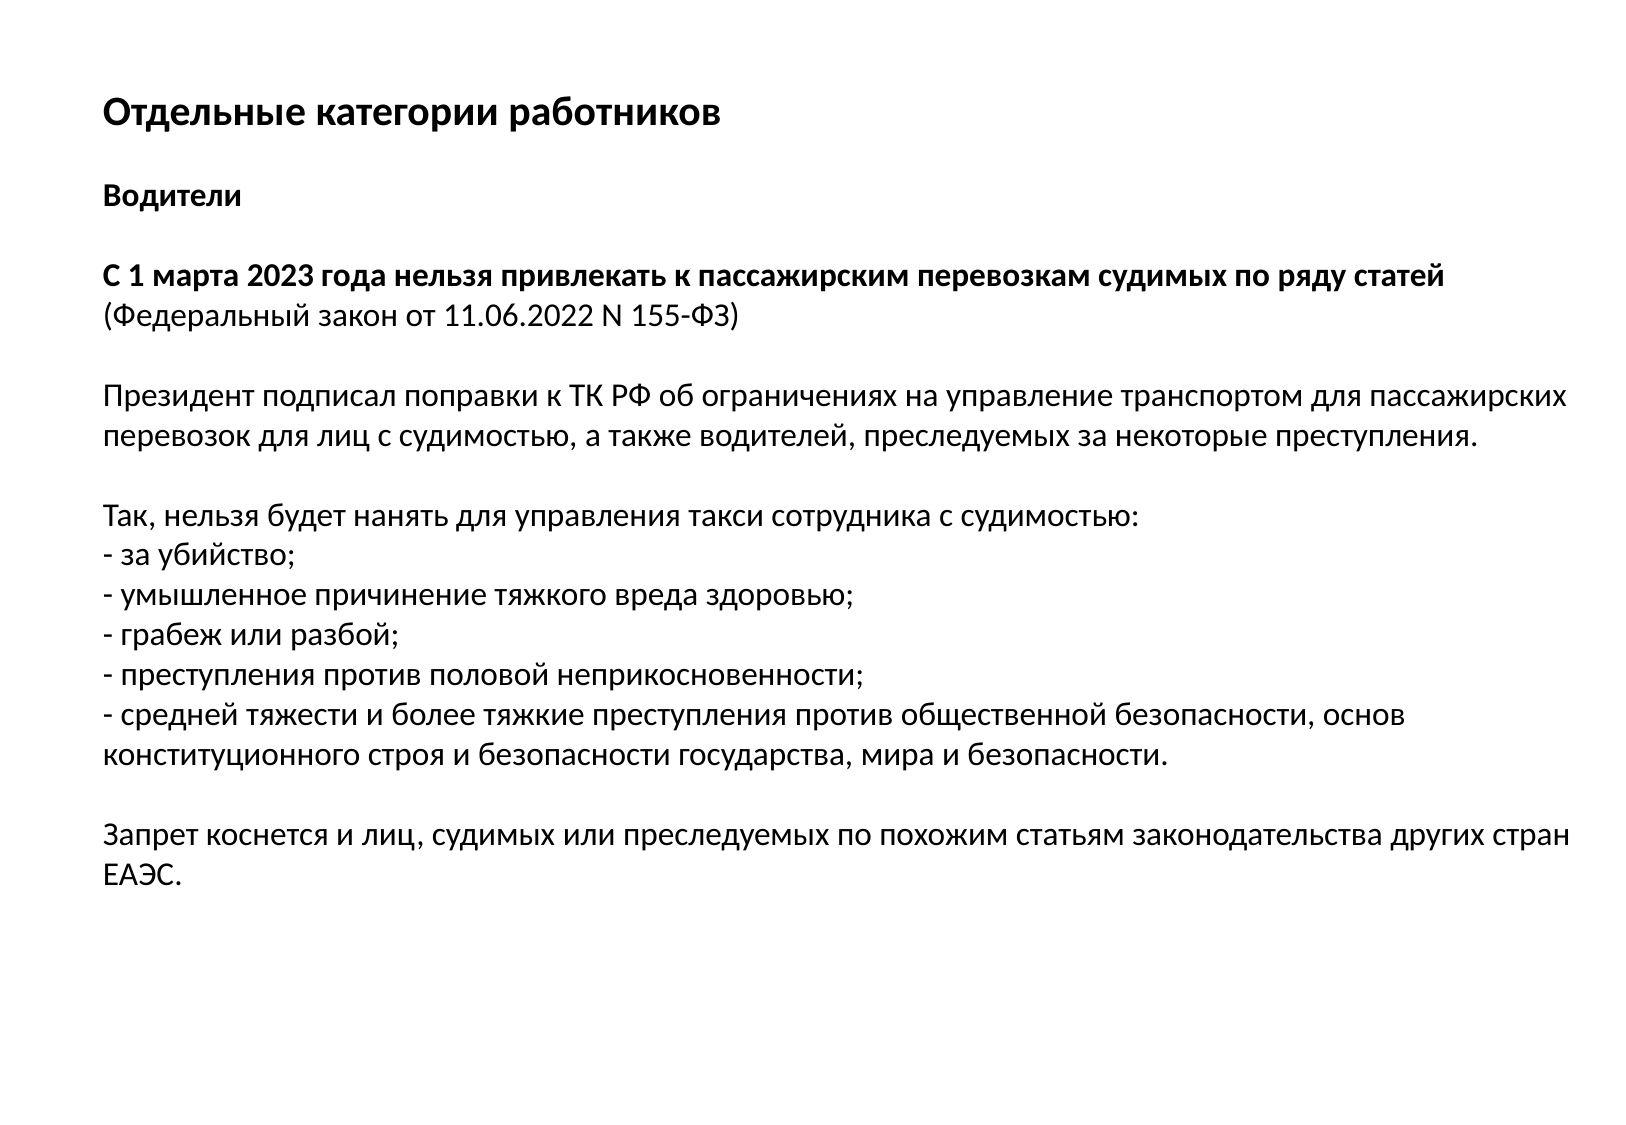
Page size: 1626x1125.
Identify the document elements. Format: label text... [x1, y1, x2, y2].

text_box Отдельные категории работников Водители С 1 марта 2023 года нельзя привлекать к пассажирским перевозкам судимых по ряду статей (Федеральный закон от 11.06.2022 N 155-ФЗ) Президент подписал поправки к ТК РФ об ограничениях на управление транспортом для пассажирских перевозок для лиц с судимостью, а также водителей, преследуемых за некоторые преступления. Так, нельзя будет нанять для управления такси сотрудника с судимостью: - за убийство; - умышленное причинение тяжкого вреда здоровью; - грабеж или разбой; - преступления против половой неприкосновенности; - средней тяжести и более тяжкие преступления против общественной безопасности, основ конституционного строя и безопасности государства, мира и безопасности. Запрет коснется и лиц, судимых или преследуемых по похожим статьям законодательства других стран ЕАЭС. [88, 75, 1589, 900]
